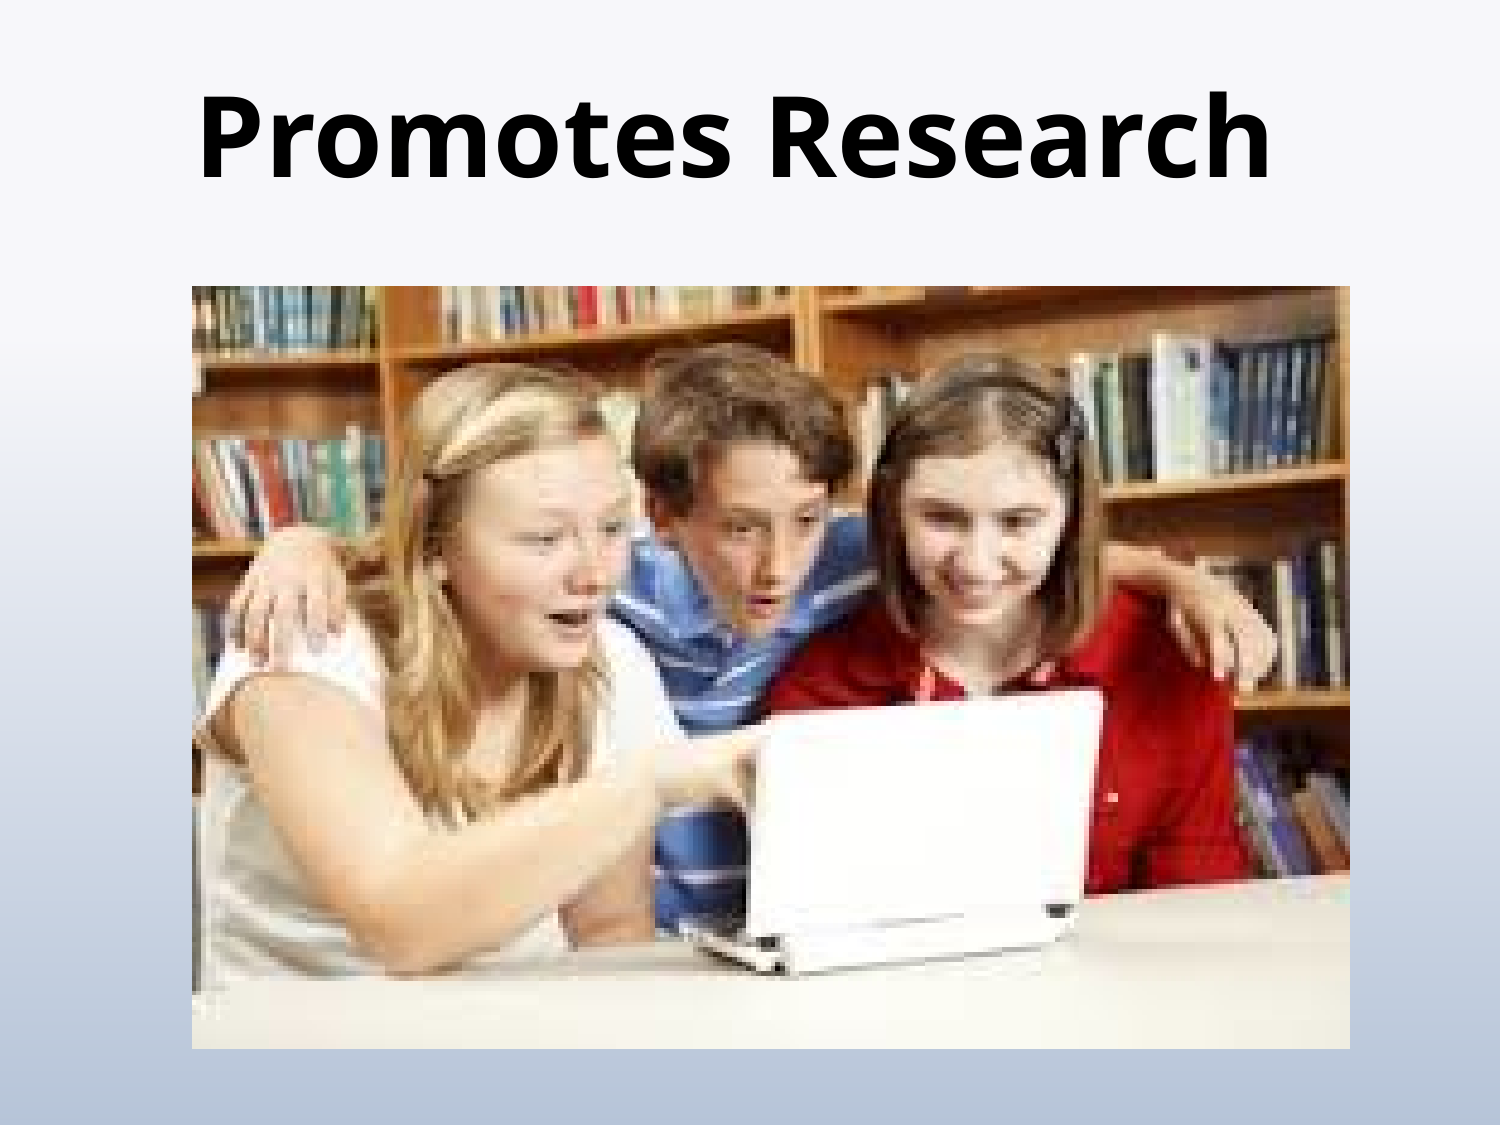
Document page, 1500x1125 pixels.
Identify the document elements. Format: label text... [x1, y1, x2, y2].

title Promotes Research [150, 37, 1350, 245]
picture [190, 284, 1352, 1051]
